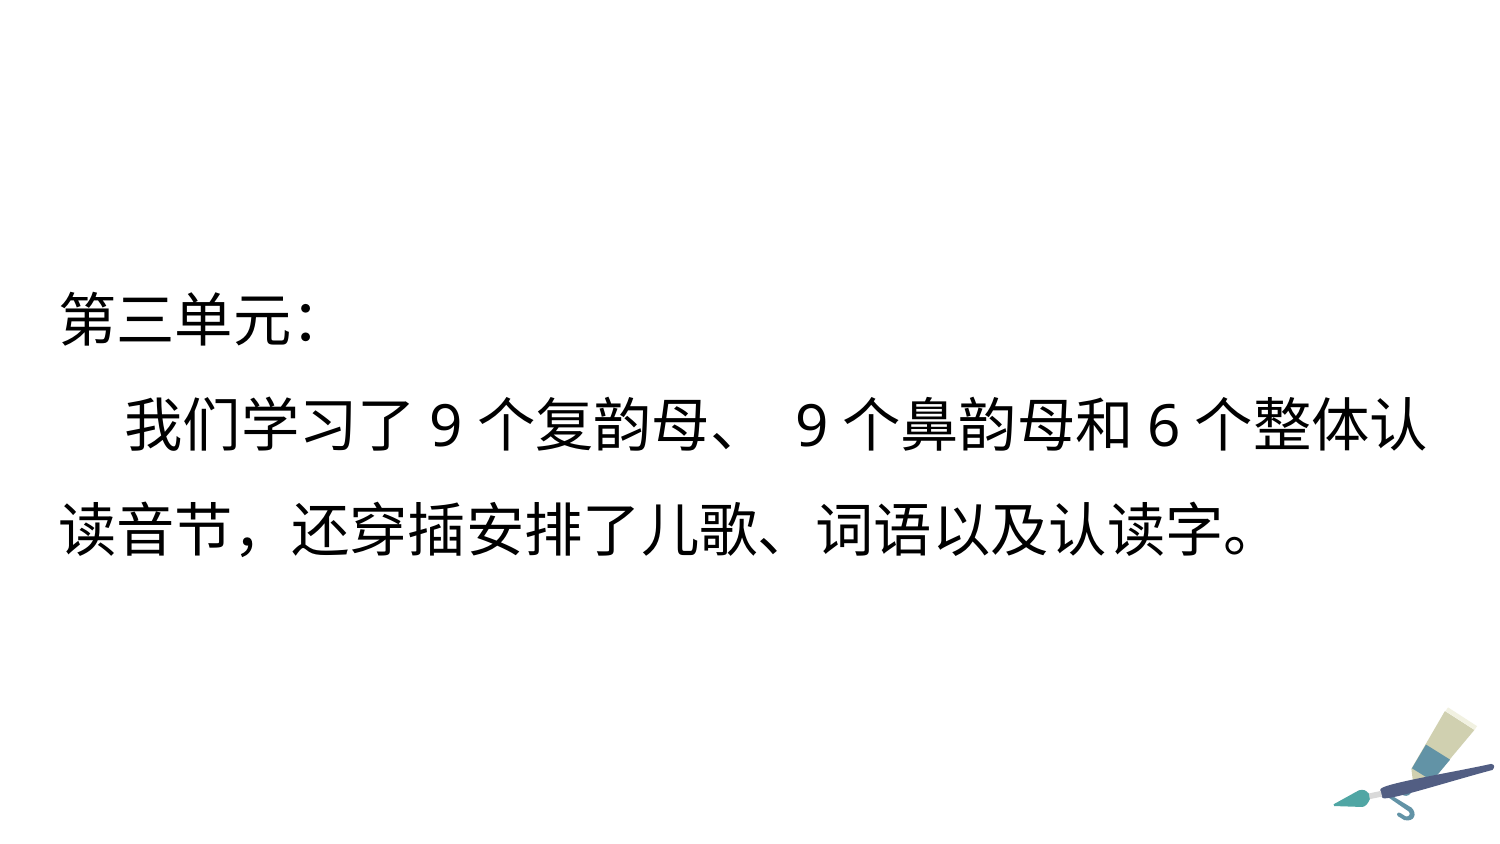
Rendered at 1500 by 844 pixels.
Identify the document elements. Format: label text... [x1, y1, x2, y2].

text_box 第三单元： 我们学习了9个复韵母、 9个鼻韵母和6个整体认读音节，还穿插安排了儿歌、词语以及认读字。 [47, 242, 1473, 569]
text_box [1358, 708, 1481, 844]
